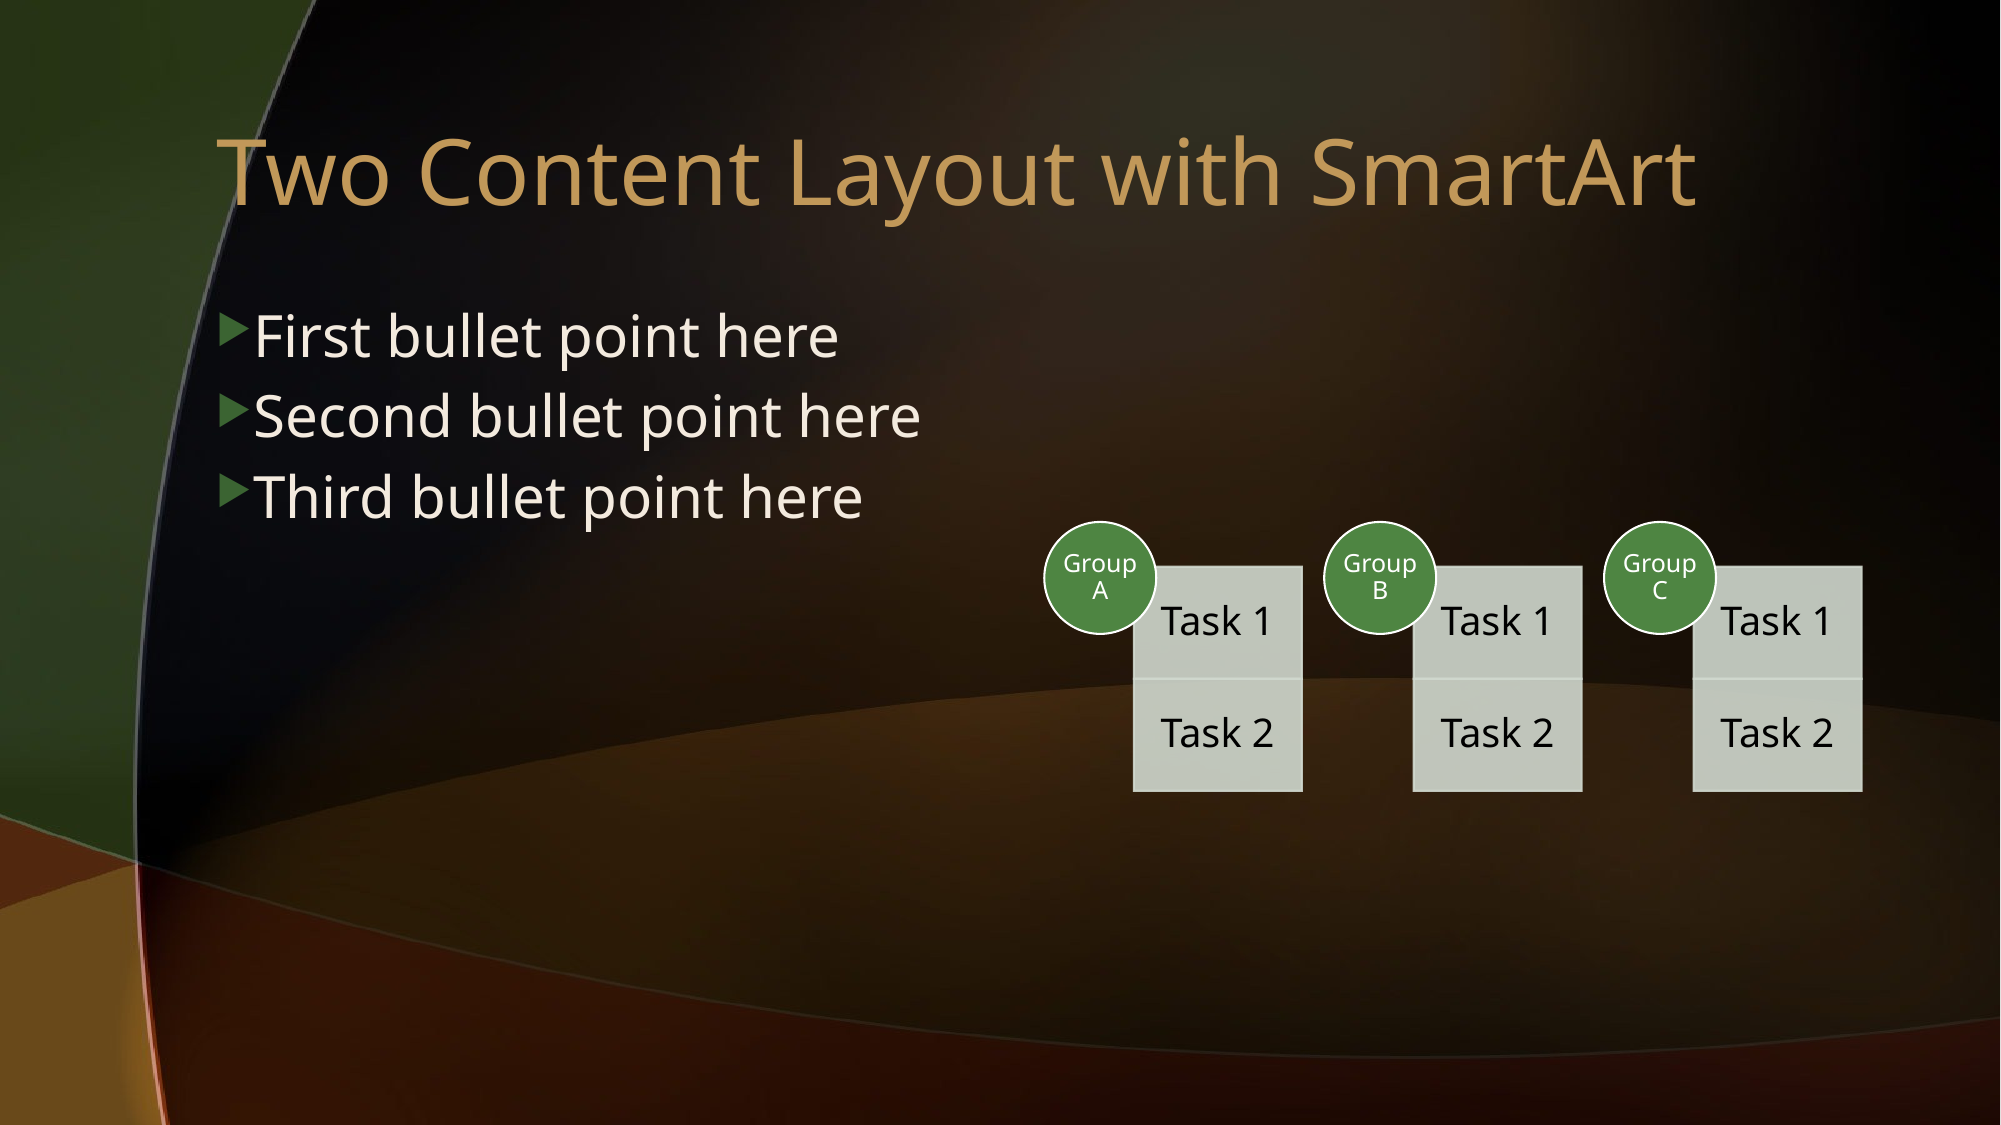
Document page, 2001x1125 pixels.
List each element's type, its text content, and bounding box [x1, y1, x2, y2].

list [1044, 299, 1862, 1014]
title Two Content Layout with SmartArt [201, 59, 1865, 278]
picture [0, 0, 2001, 1125]
list First bullet point here Second bullet point here Third bullet point here [200, 299, 1019, 1014]
